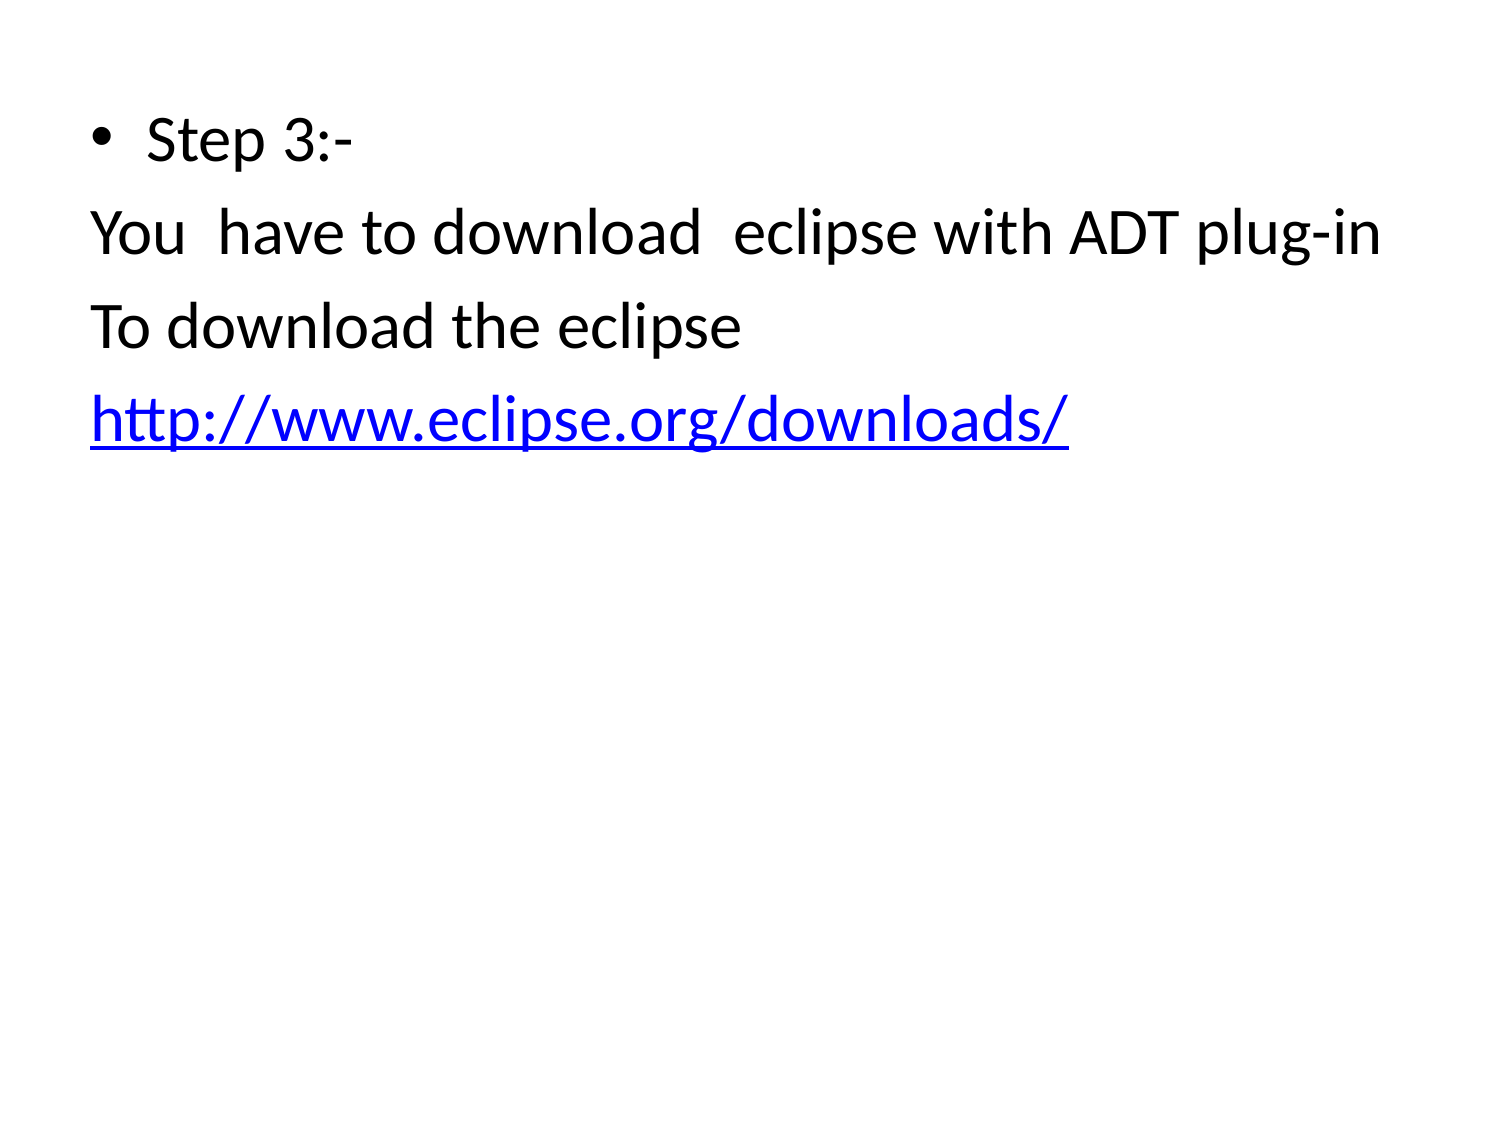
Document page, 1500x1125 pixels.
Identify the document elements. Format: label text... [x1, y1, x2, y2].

list Step 3:- You have to download eclipse with ADT plug-in To download the eclipse http://www.eclipse.org/downloads/ [75, 87, 1425, 1005]
